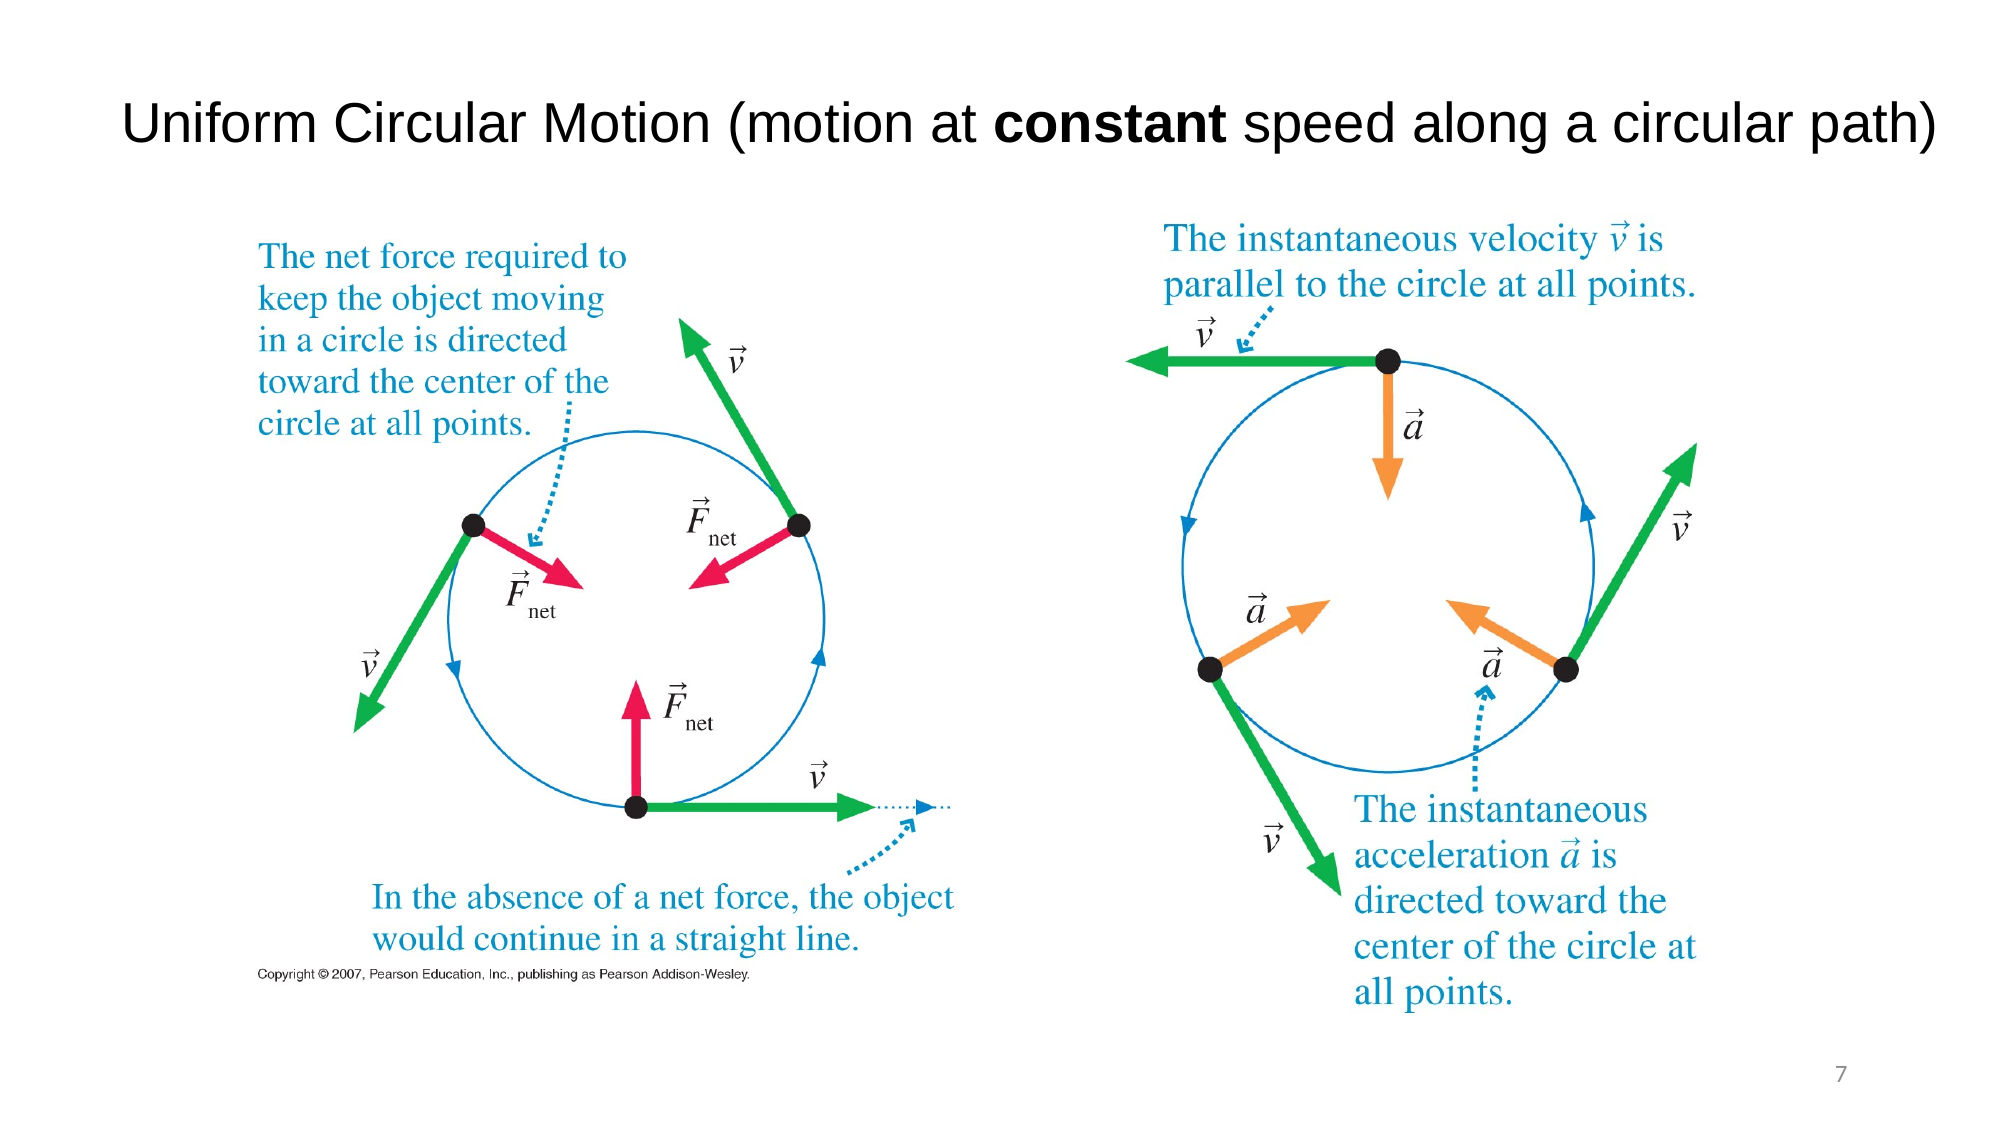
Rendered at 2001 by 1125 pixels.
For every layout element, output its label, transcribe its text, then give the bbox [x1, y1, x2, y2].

picture [255, 239, 959, 987]
slide_number 7 [1412, 1042, 1863, 1103]
text_box Uniform Circular Motion (motion at constant speed along a circular path) [121, 86, 1947, 184]
picture [1121, 212, 1704, 1014]
